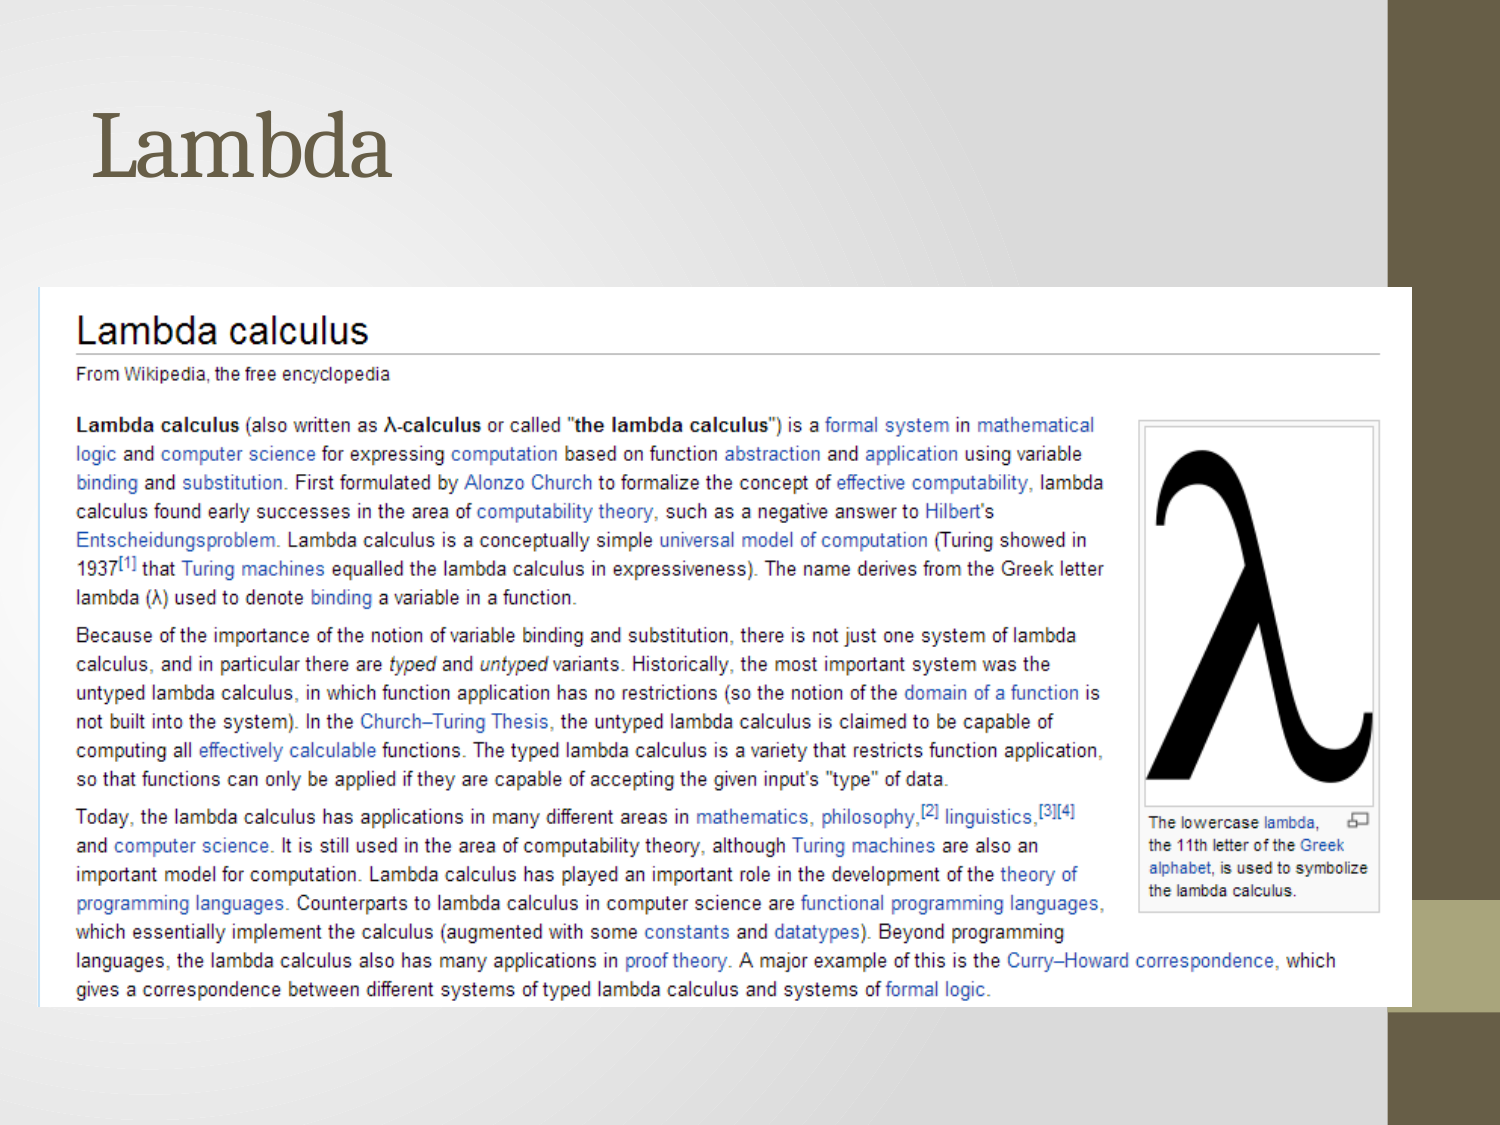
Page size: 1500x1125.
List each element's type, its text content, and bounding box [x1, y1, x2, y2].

picture [36, 286, 1413, 1007]
title Lambda [75, 45, 1325, 233]
